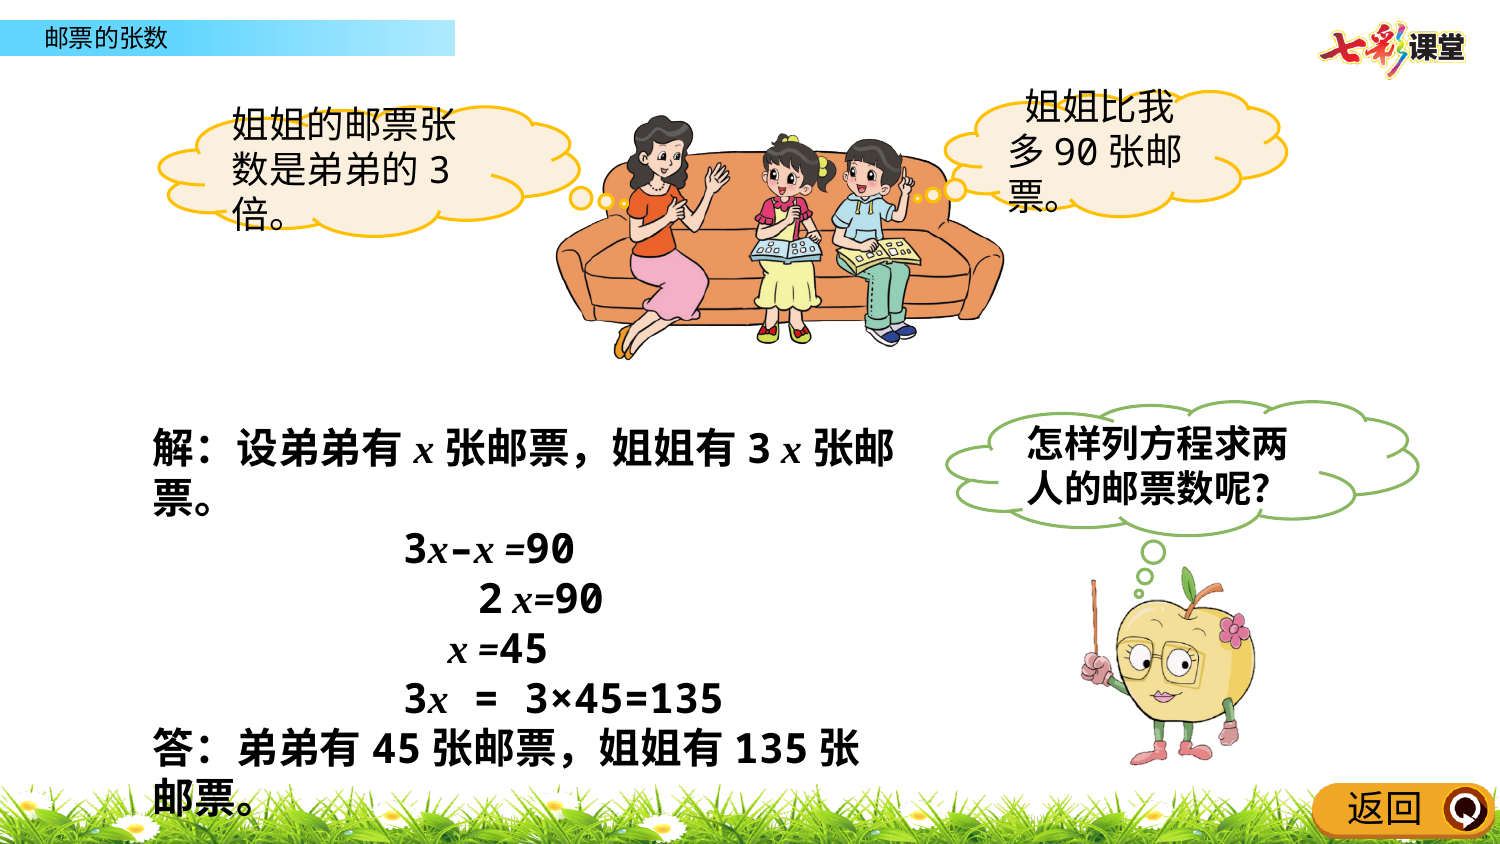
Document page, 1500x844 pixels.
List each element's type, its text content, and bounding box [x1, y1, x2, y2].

text_box 怎样列方程求两人的邮票数呢？ [1140, 538, 1167, 560]
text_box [144, 374, 1012, 758]
picture [0, 783, 1500, 844]
picture [1316, 20, 1468, 80]
picture [1076, 562, 1259, 768]
text_box 解：设弟弟有x张邮票，姐姐有3 x张邮票。 3x–x =90 2 x=90 x =45 3x = 3×45=135 答：弟弟有45张邮票，姐姐有135张邮票。 [138, 414, 916, 830]
text_box 怎样列方程求两人的邮票数呢？ [1015, 399, 1421, 538]
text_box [159, 90, 1287, 362]
